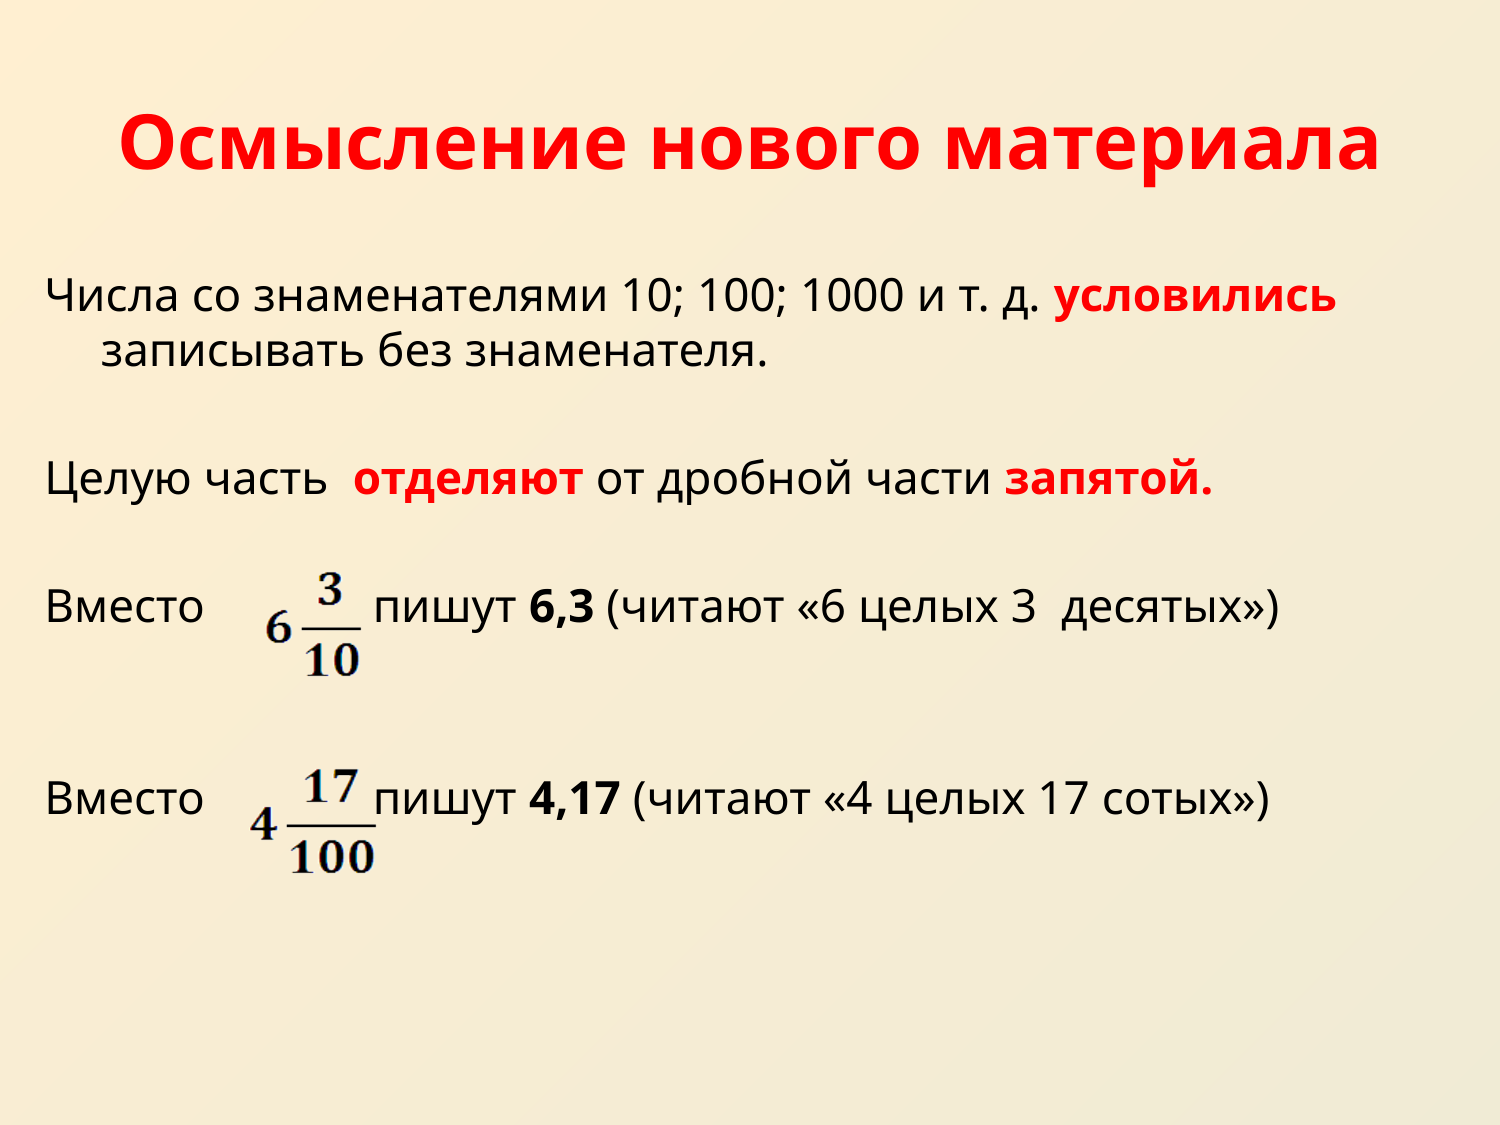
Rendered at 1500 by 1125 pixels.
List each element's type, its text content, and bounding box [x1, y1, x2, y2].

list Числа со знаменателями 10; 100; 1000 и т. д. условились записывать без знаменателя. Целую часть отделяют от дробной части запятой. Вместо пишут 6,3 (читают «6 целых 3 десятых») Вместо пишут 4,17 (читают «4 целых 17 сотых») [29, 257, 1483, 1083]
title Осмысление нового материала [75, 45, 1425, 233]
picture [263, 565, 363, 689]
picture [248, 762, 378, 886]
